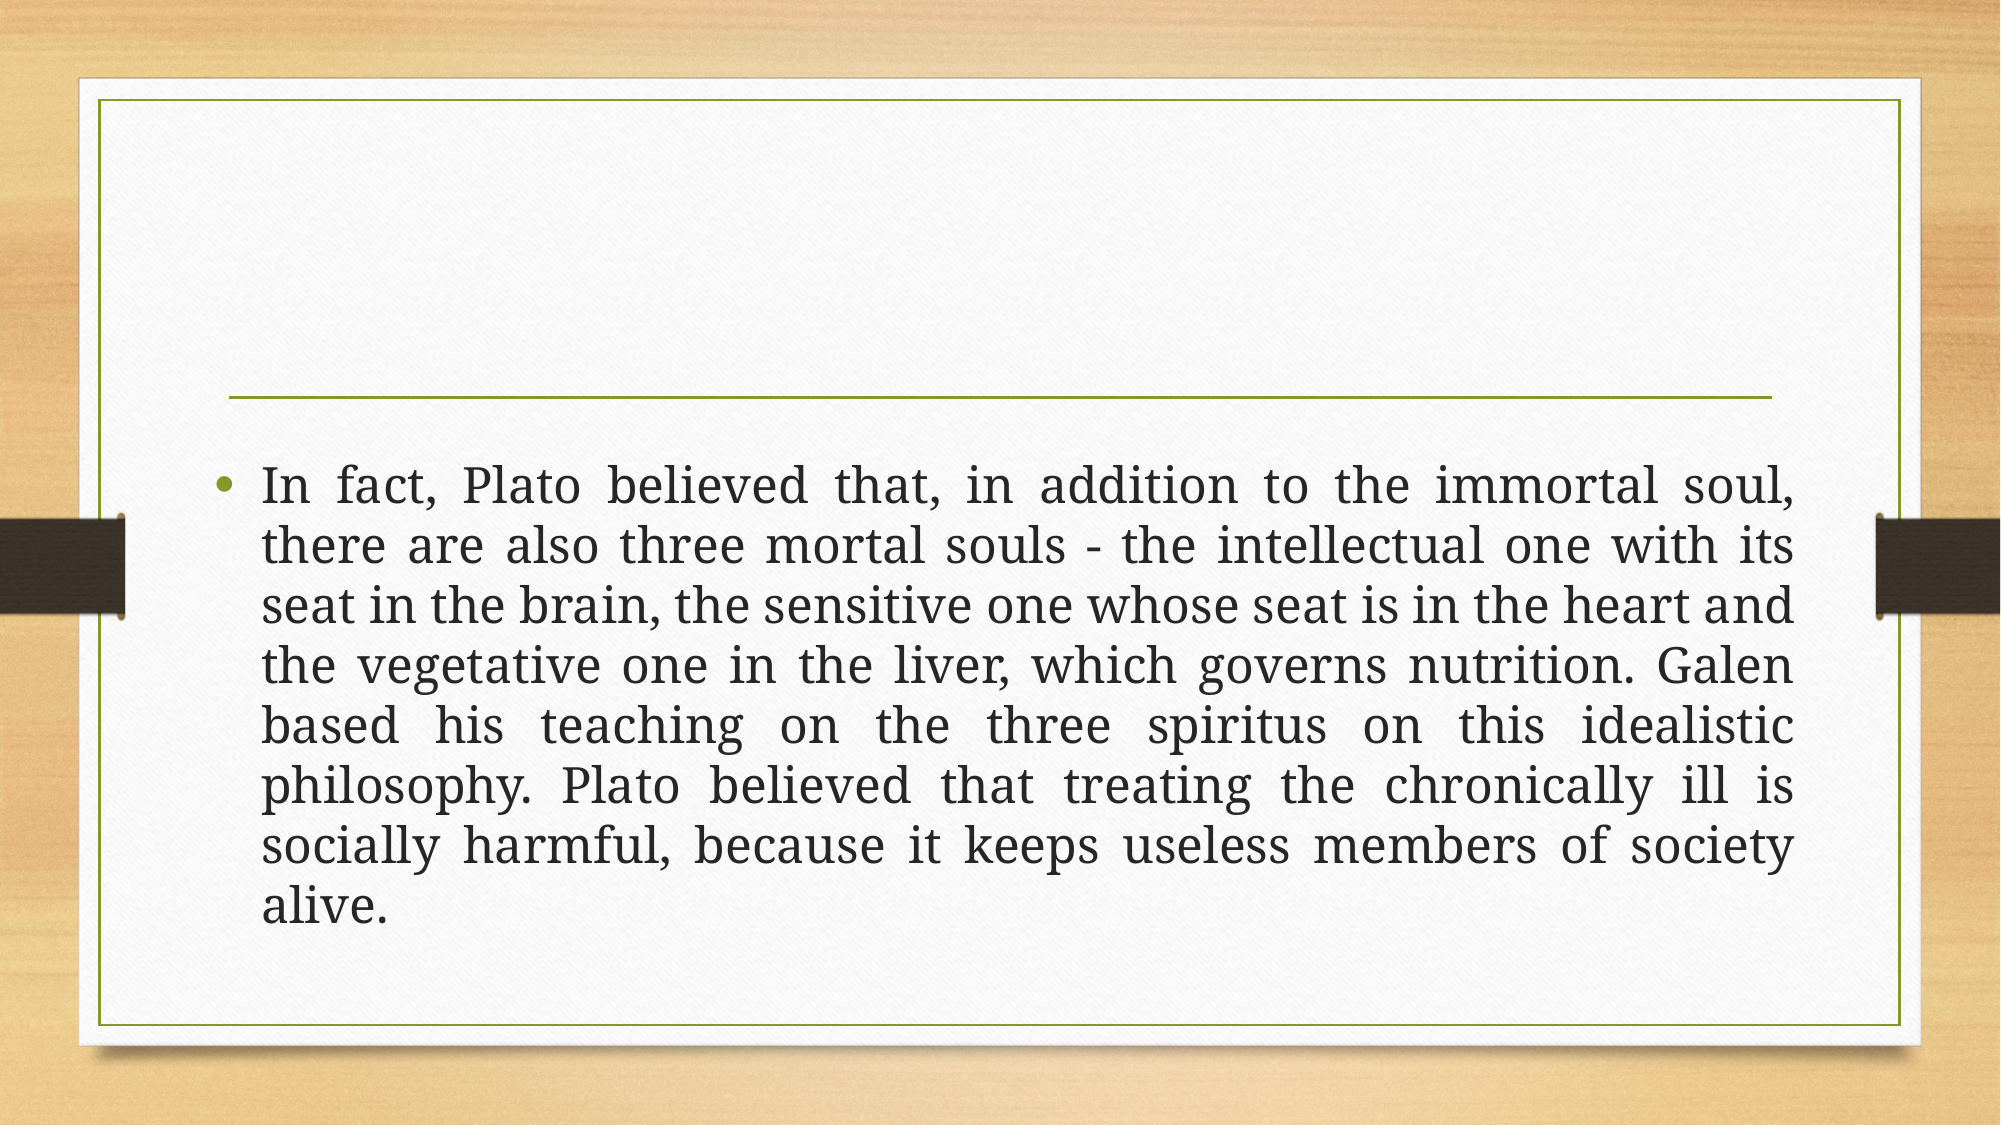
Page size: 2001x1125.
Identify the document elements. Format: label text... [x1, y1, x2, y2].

list In fact, Plato believed that, in addition to the immortal soul, there are also three mortal souls - the intellectual one with its seat in the brain, the sensitive one whose seat is in the heart and the vegetative one in the liver, which governs nutrition. Galen based his teaching on the three spiritus on this idealistic philosophy. Plato believed that treating the chronically ill is socially harmful, because it keeps useless members of society alive. [199, 445, 1811, 960]
picture [0, 0, 2001, 1125]
